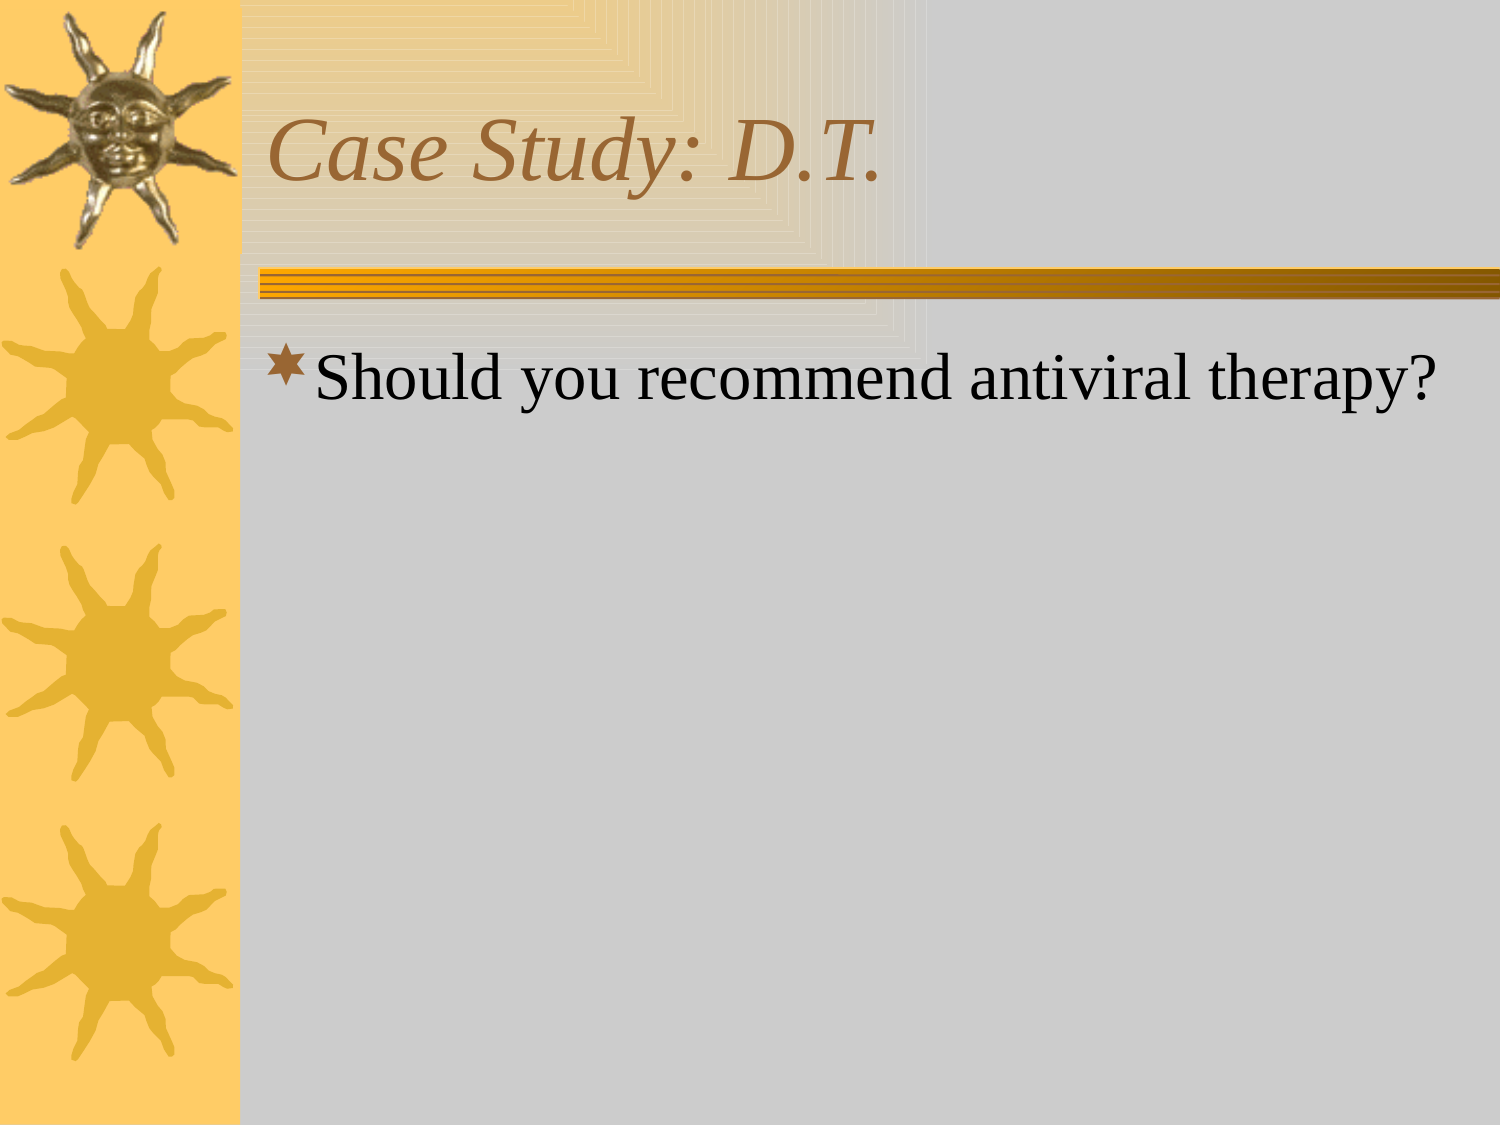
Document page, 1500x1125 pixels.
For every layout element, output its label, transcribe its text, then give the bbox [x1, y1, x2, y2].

picture [1, 8, 242, 254]
title Case Study: D.T. [250, 49, 1492, 238]
list Should you recommend antiviral therapy? [242, 324, 1494, 1001]
